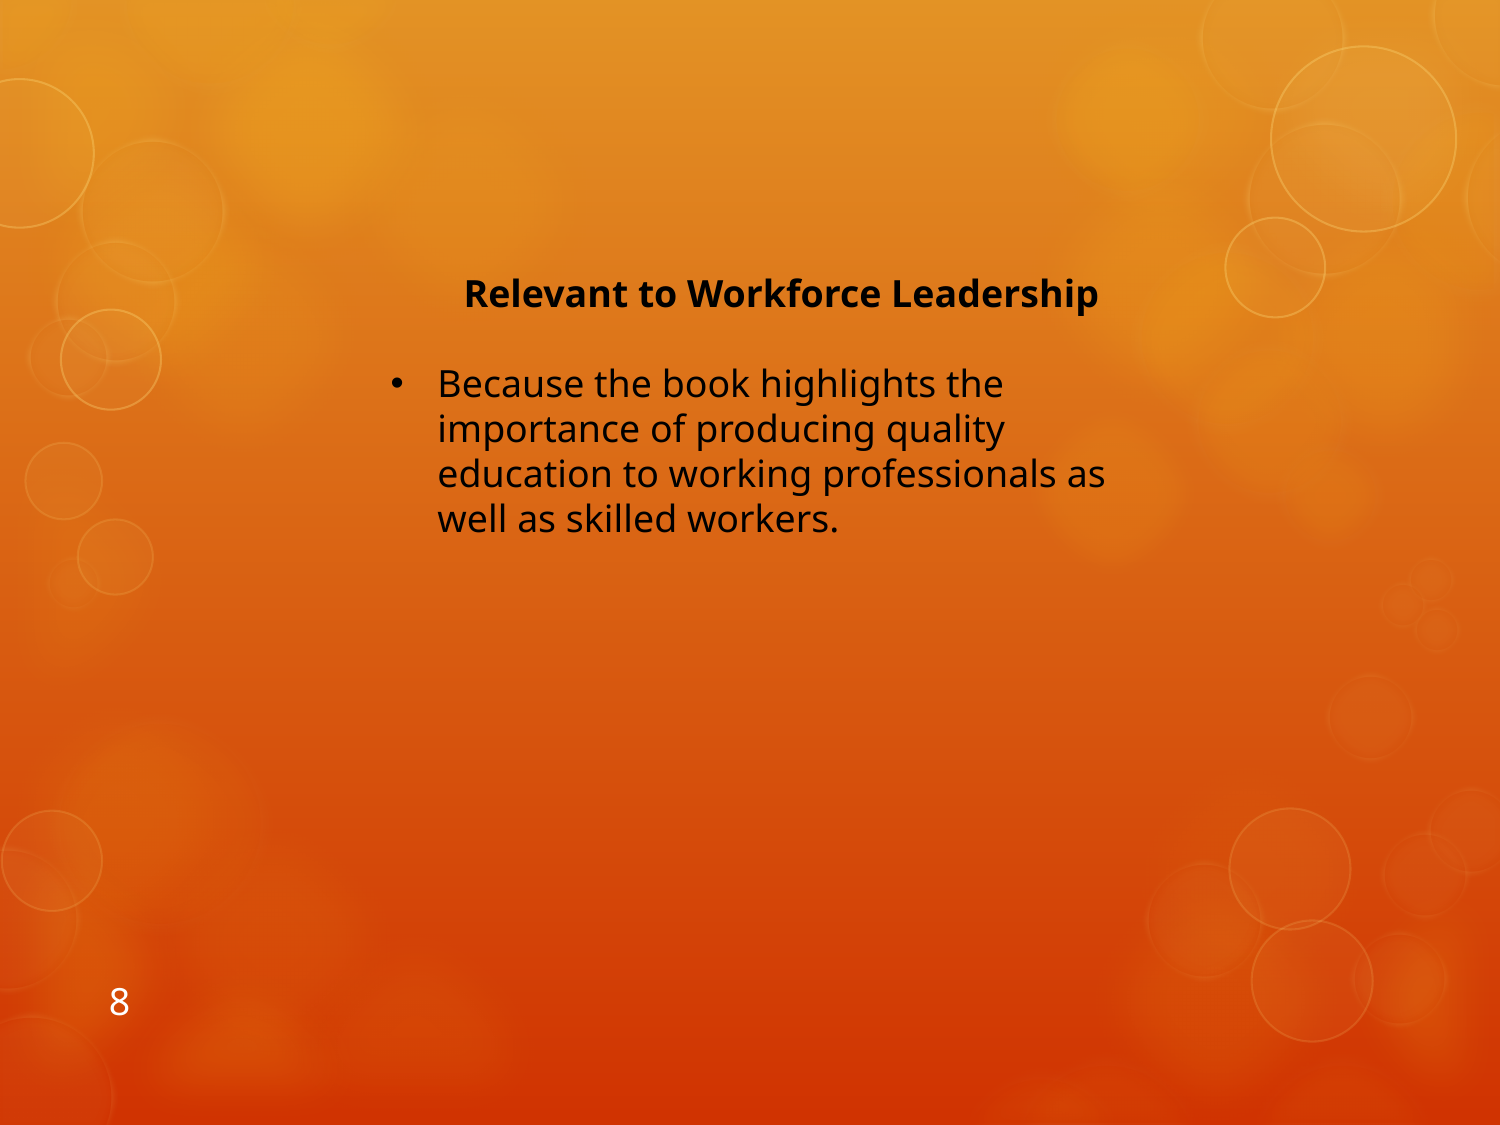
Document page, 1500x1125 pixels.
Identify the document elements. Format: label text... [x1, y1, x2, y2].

slide_number 8 [93, 976, 194, 1037]
text_box Relevant to Workforce Leadership Because the book highlights the importance of producing quality education to working professionals as well as skilled workers. [375, 262, 1188, 593]
